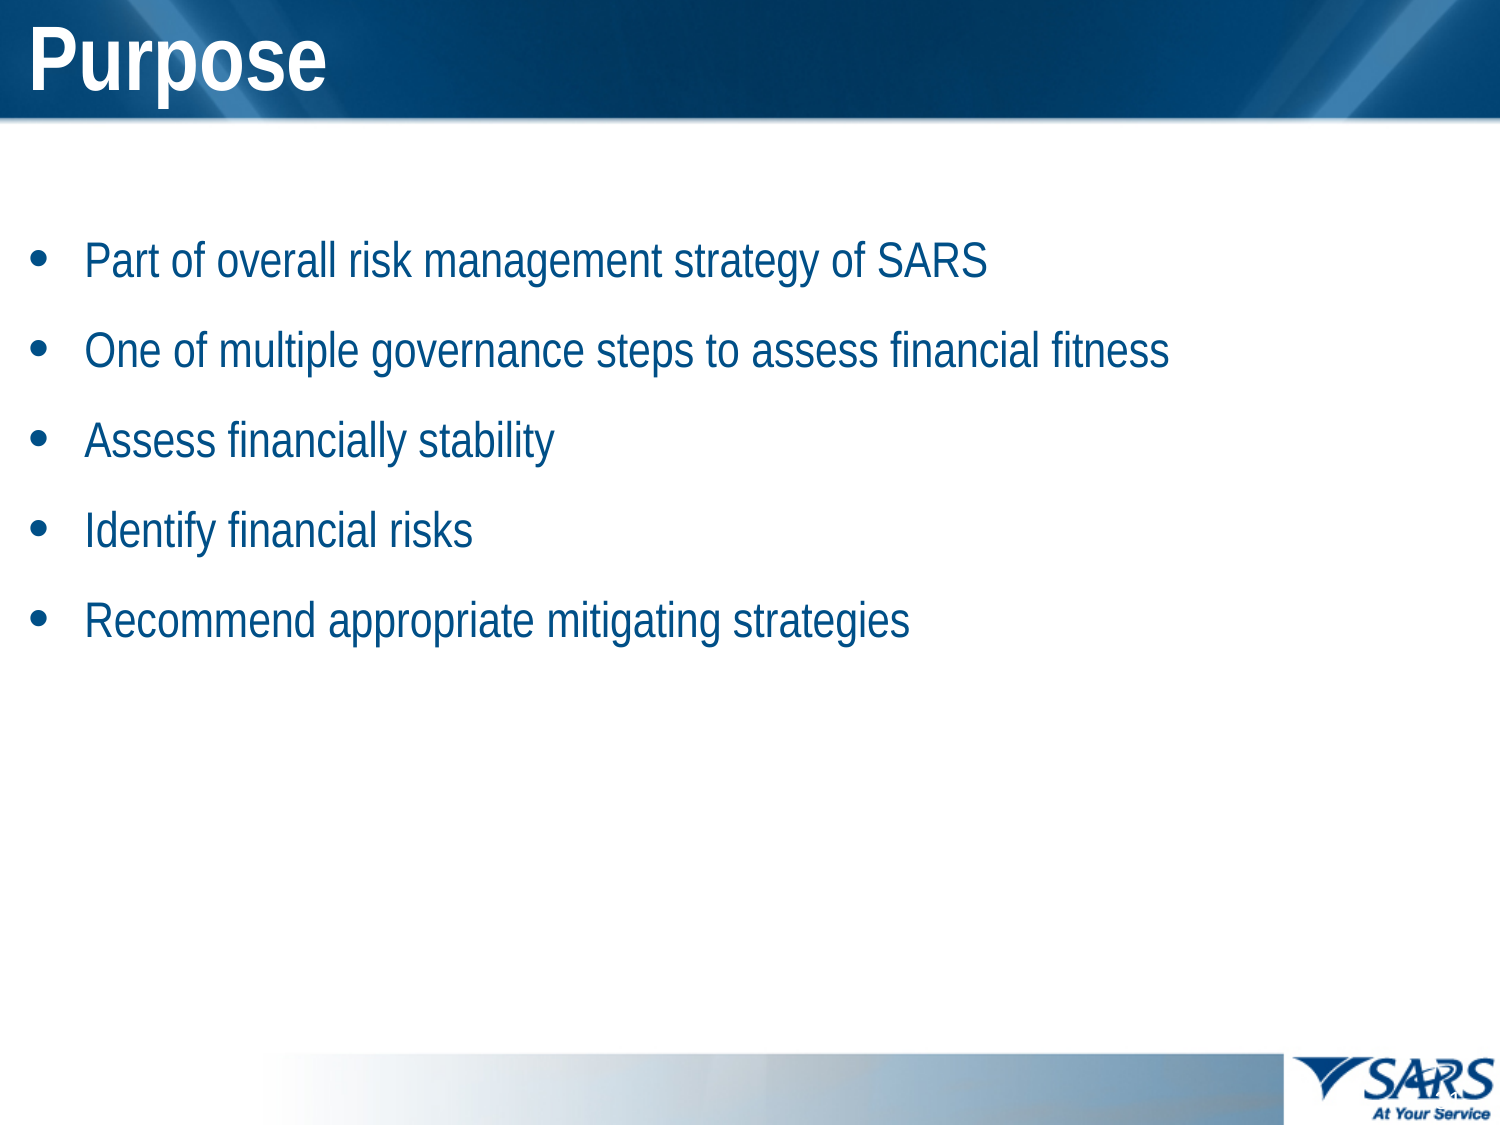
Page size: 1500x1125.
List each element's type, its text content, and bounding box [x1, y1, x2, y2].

slide_number 31 [1320, 1084, 1463, 1115]
title Purpose [27, 5, 1500, 120]
list Part of overall risk management strategy of SARS One of multiple governance steps to assess financial fitness Assess financially stability Identify financial risks Recommend appropriate mitigating strategies [27, 136, 1500, 894]
picture [0, 0, 1500, 1125]
